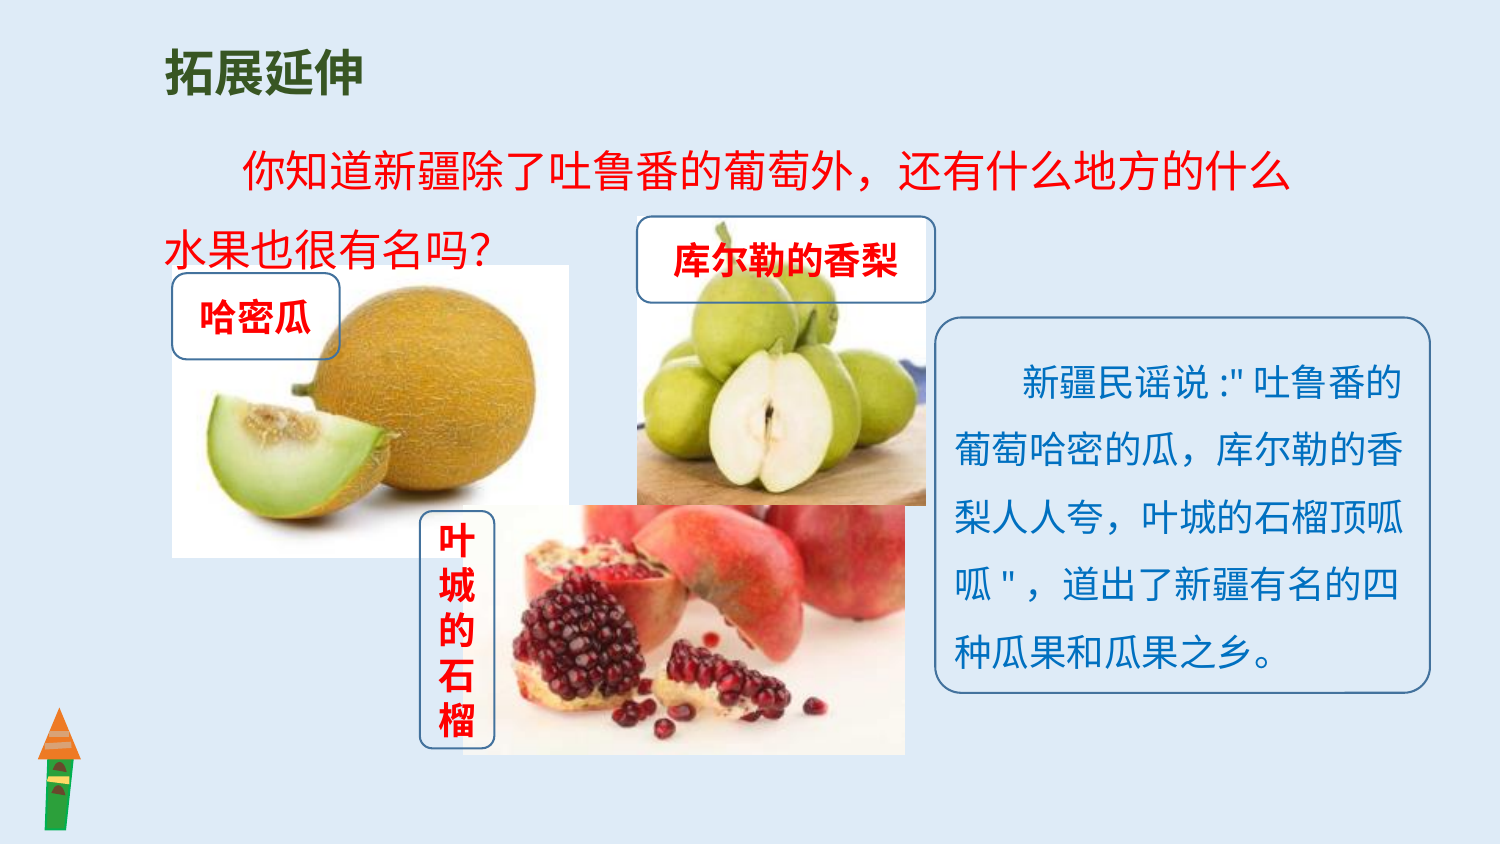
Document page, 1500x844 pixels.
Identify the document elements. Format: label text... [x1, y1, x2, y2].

text_box 拓展延伸 [152, 35, 376, 107]
text_box 你知道新疆除了吐鲁番的葡萄外，还有什么地方的什么水果也很有名吗？ [152, 111, 1323, 281]
picture [172, 216, 926, 755]
text_box 库尔勒的香梨 [926, 216, 937, 303]
text_box 叶城的石榴 [418, 558, 463, 750]
text_box 新疆民谣说:"吐鲁番的葡萄哈密的瓜，库尔勒的香梨人人夸，叶城的石榴顶呱呱"，道出了新疆有名的四种瓜果和瓜果之乡。 [934, 316, 1431, 694]
